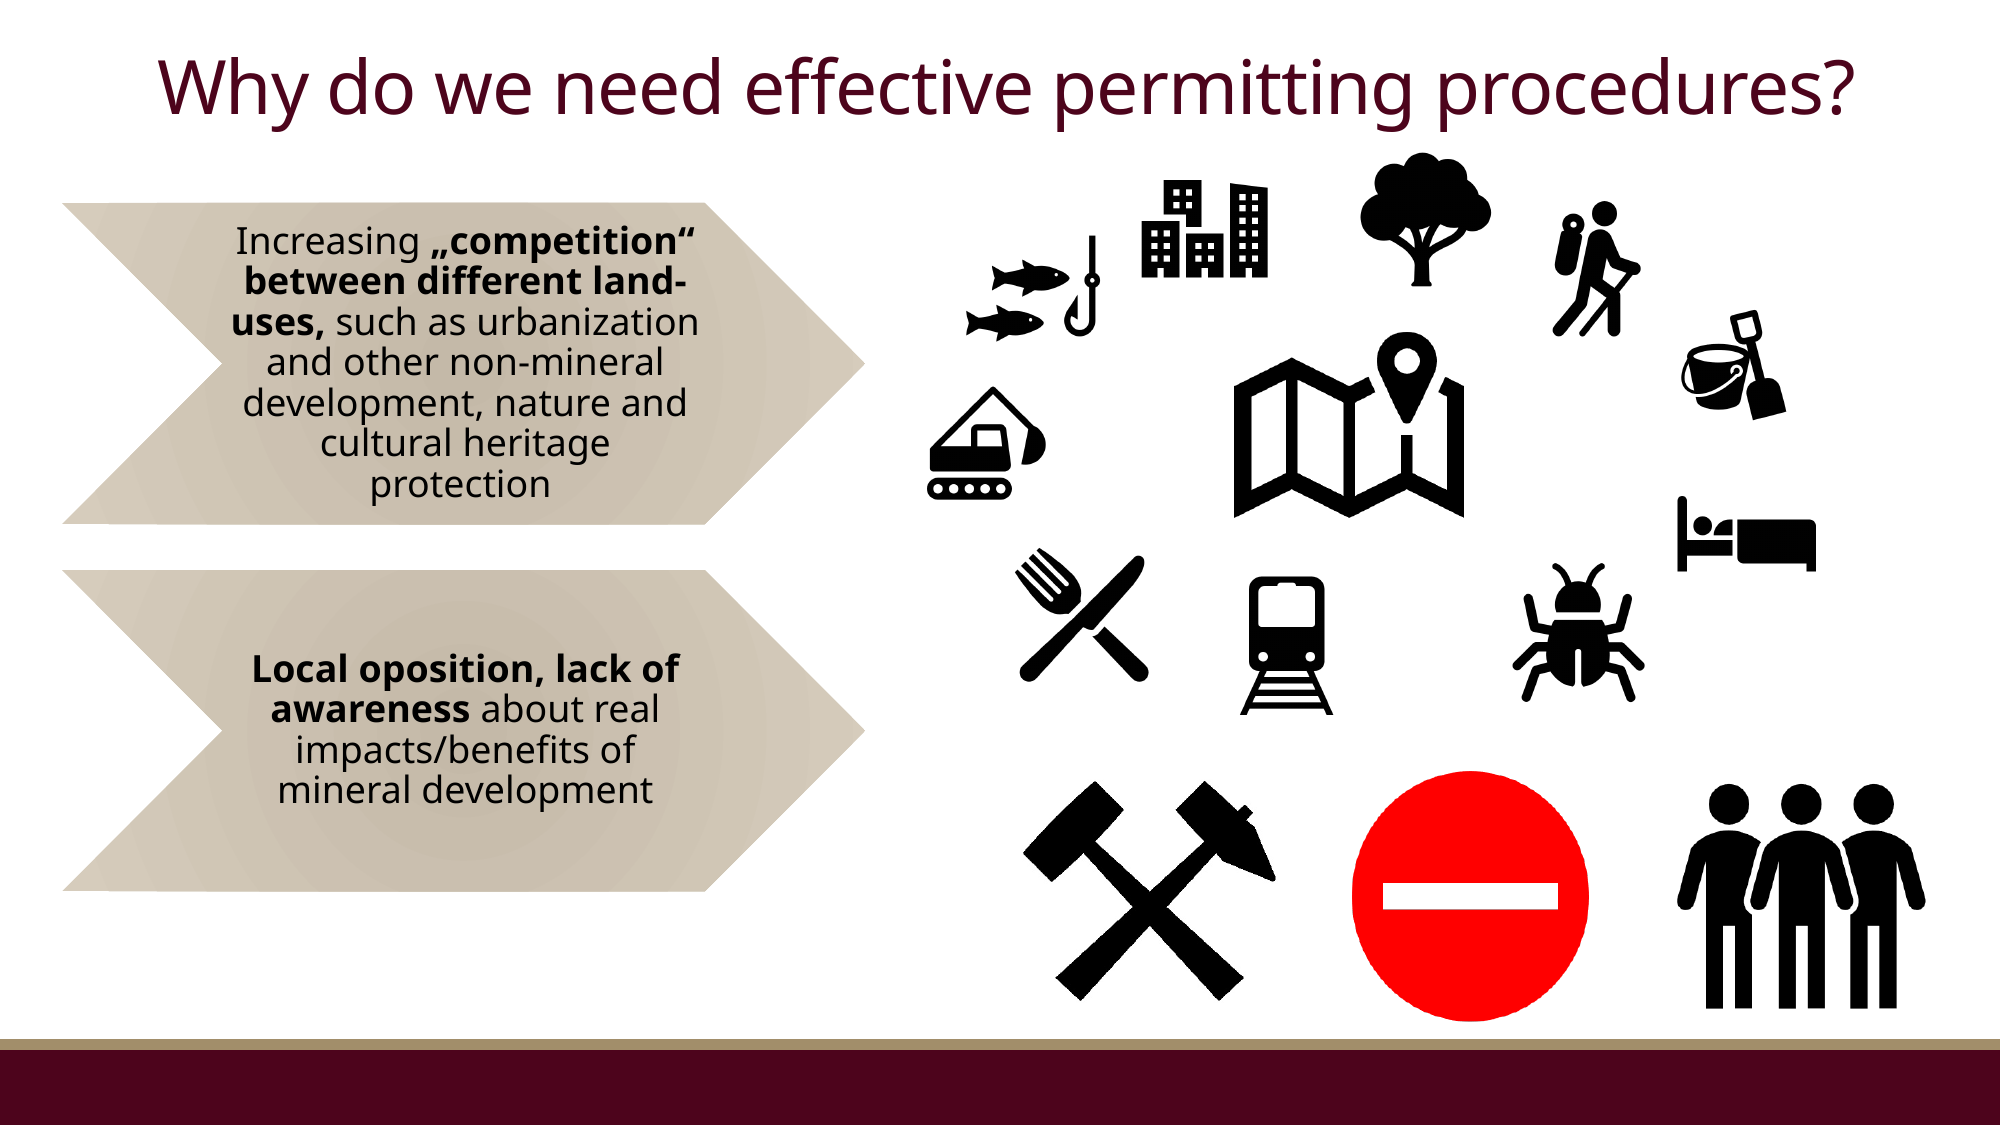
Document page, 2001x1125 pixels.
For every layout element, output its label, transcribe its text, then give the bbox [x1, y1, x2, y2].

picture [1670, 458, 1822, 610]
picture [1661, 757, 1940, 1036]
picture [1211, 569, 1363, 721]
picture [1006, 538, 1158, 691]
picture [1503, 557, 1655, 709]
picture [1520, 192, 1809, 441]
picture [1021, 778, 1279, 1004]
picture [957, 213, 1109, 365]
text_box Why do we need effective permitting procedures? [23, 4, 1991, 138]
picture [911, 368, 1063, 520]
picture [1319, 738, 1621, 1055]
picture [1129, 143, 1502, 563]
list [61, 152, 866, 1014]
